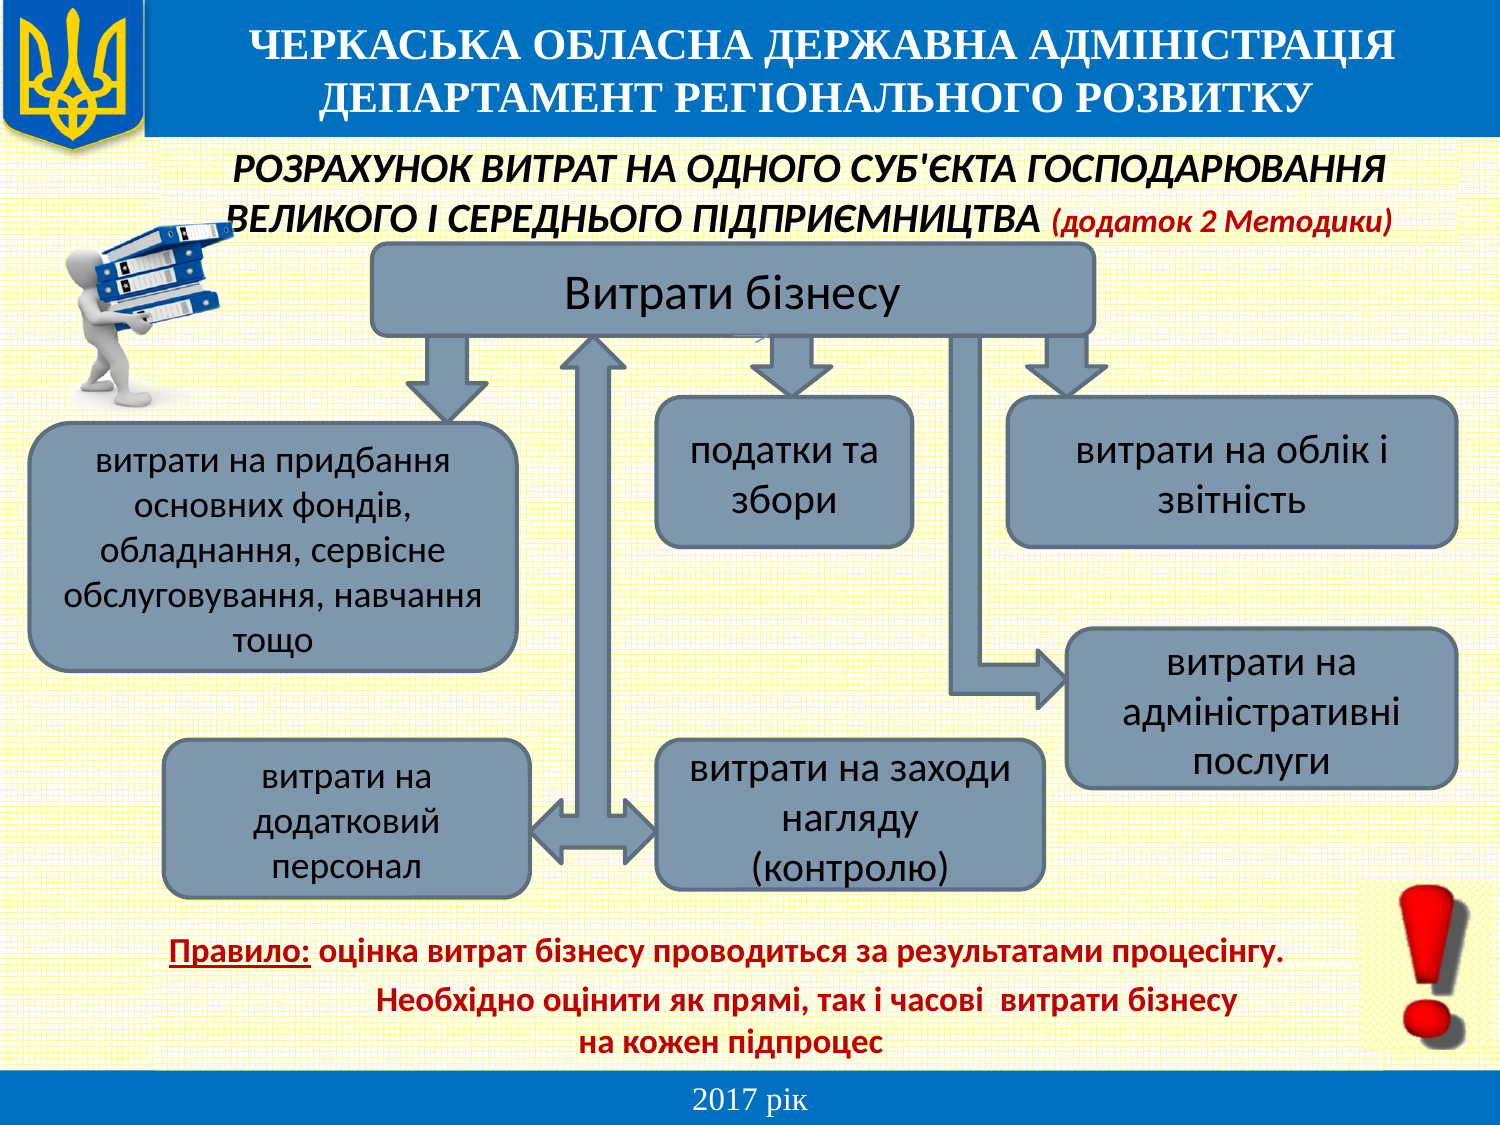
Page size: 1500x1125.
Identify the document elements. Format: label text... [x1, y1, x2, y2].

list 2017 рік [0, 1070, 1500, 1125]
text_box витрати на додатковий персонал [161, 737, 532, 900]
text_box [1024, 333, 1109, 399]
text_box [405, 333, 489, 426]
text_box [750, 333, 834, 399]
text_box витрати на адміністративні послуги [1064, 626, 1459, 791]
picture [1359, 878, 1493, 1050]
text_box витрати на заходи нагляду (контролю) [654, 737, 1047, 892]
picture [29, 191, 274, 424]
text_box Витрати бізнесу [369, 241, 1097, 338]
text_box витрати на облік і звітність [1005, 394, 1459, 550]
list Правило: оцінка витрат бізнесу проводиться за результатами процесінгу. Необхідно оцінити як прямі, так і часові витрати бізнесу на кожен підпроцес [53, 920, 1409, 1071]
title ЧЕРКАСЬКА ОБЛАСНА ДЕРЖАВНА АДМІНІСТРАЦІЯ ДЕПАРТАМЕНТ РЕГІОНАЛЬНОГО РОЗВИТКУ [151, 0, 1500, 138]
text_box податки та збори [654, 394, 915, 550]
text_box [527, 333, 659, 866]
picture [0, 0, 145, 151]
text_box РОЗРАХУНОК ВИТРАТ НА ОДНОГО СУБ'ЄКТА ГОСПОДАРЮВАННЯ ВЕЛИКОГО І СЕРЕДНЬОГО ПІДПРИЄМНИЦТВА (додаток 2 Методики) [159, 137, 1459, 244]
text_box [948, 333, 1069, 711]
text_box витрати на придбання основних фондів, обладнання, сервісне обслуговування, навчання тощо [27, 420, 519, 674]
